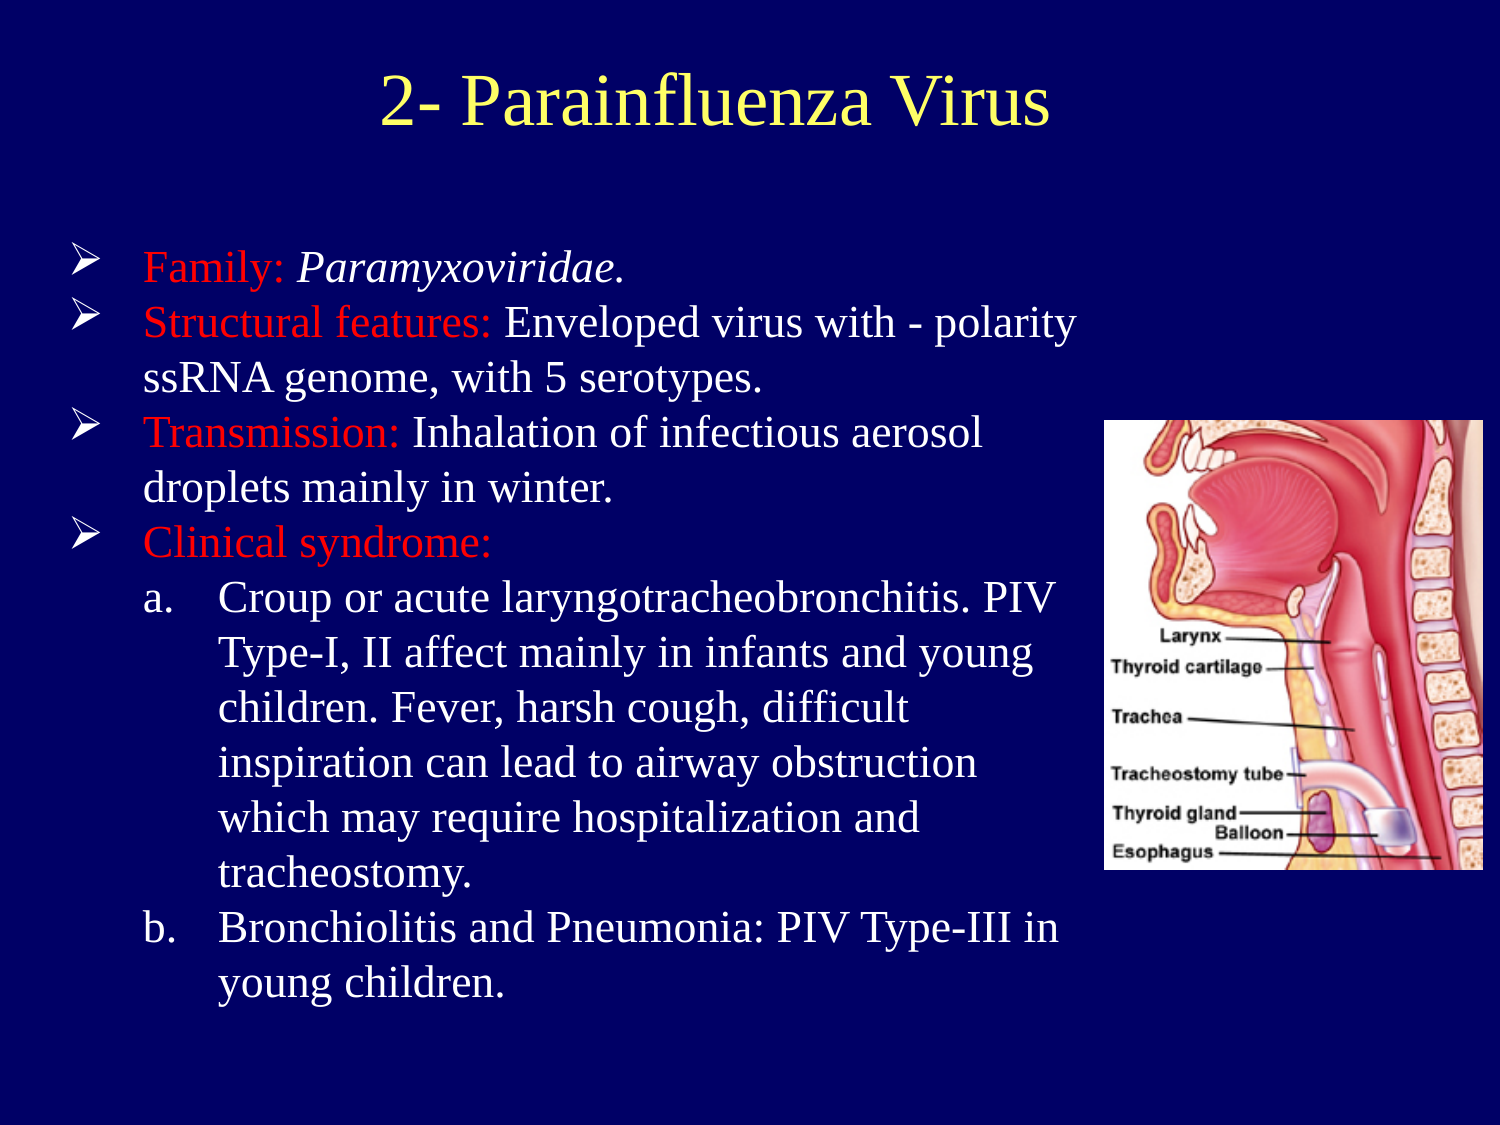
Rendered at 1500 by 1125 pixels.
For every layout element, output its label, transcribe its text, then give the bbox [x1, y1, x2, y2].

text_box 2- Parainfluenza Virus [64, 42, 1436, 148]
picture [1104, 420, 1483, 870]
text_box Family: Paramyxoviridae. Structural features: Enveloped virus with - polarity ssRNA genome, with 5 serotypes. Transmission: Inhalation of infectious aerosol droplets mainly in winter. Clinical syndrome: Croup or acute laryngotracheobronchitis. PIV Type-I, II affect mainly in infants and young children. Fever, harsh cough, difficult inspiration can lead to airway obstruction which may require hospitalization and tracheostomy. Bronchiolitis and Pneumonia: PIV Type-III in young children. [53, 174, 1093, 1124]
